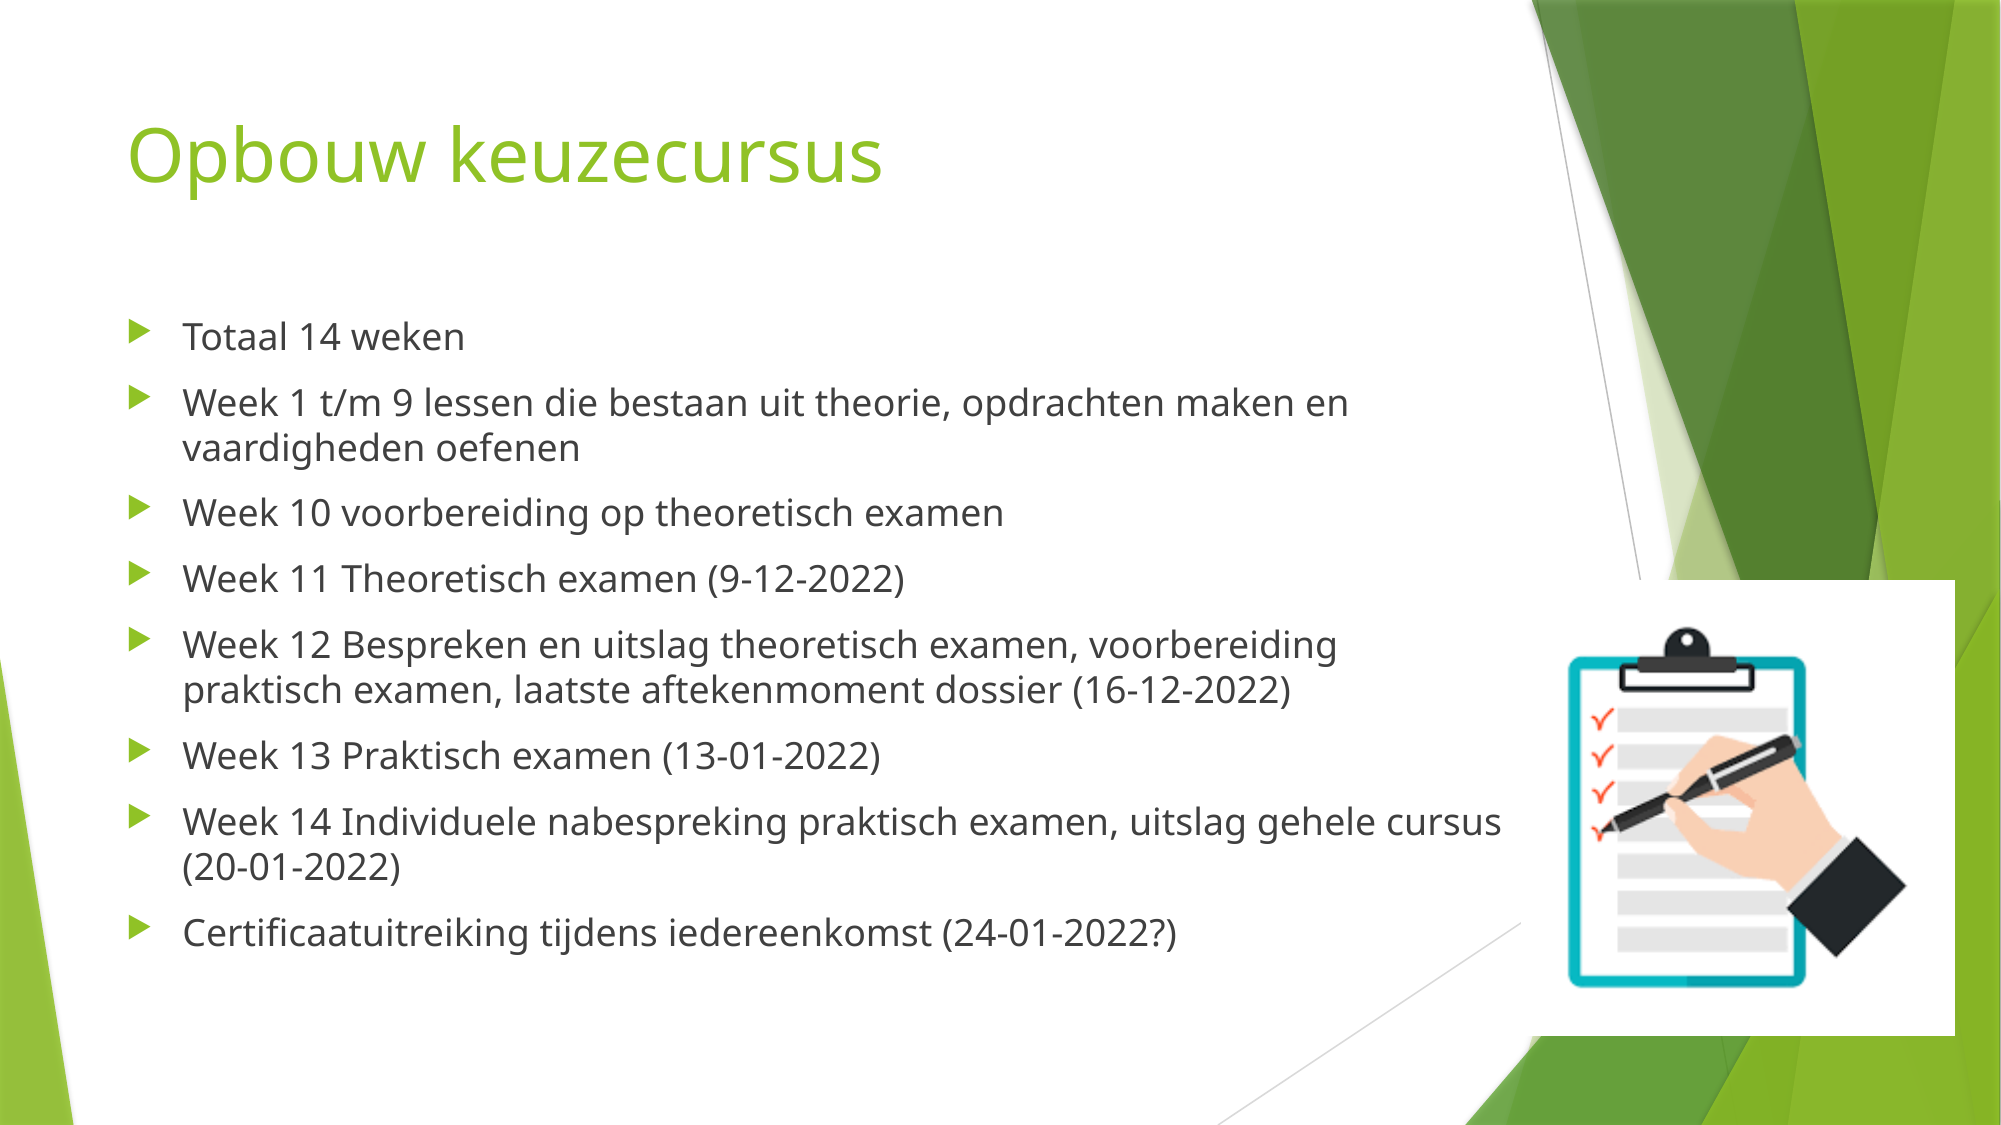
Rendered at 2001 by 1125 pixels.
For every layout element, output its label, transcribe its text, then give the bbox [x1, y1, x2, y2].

title Opbouw keuzecursus [111, 99, 1522, 305]
picture [1520, 580, 1956, 1037]
list Totaal 14 weken Week 1 t/m 9 lessen die bestaan uit theorie, opdrachten maken en vaardigheden oefenen Week 10 voorbereiding op theoretisch examen Week 11 Theoretisch examen (9-12-2022) Week 12 Bespreken en uitslag theoretisch examen, voorbereiding praktisch examen, laatste aftekenmoment dossier (16-12-2022) Week 13 Praktisch examen (13-01-2022) Week 14 Individuele nabespreking praktisch examen, uitslag gehele cursus (20-01-2022) Certificaatuitreiking tijdens iedereenkomst (24-01-2022?) [111, 305, 1522, 991]
